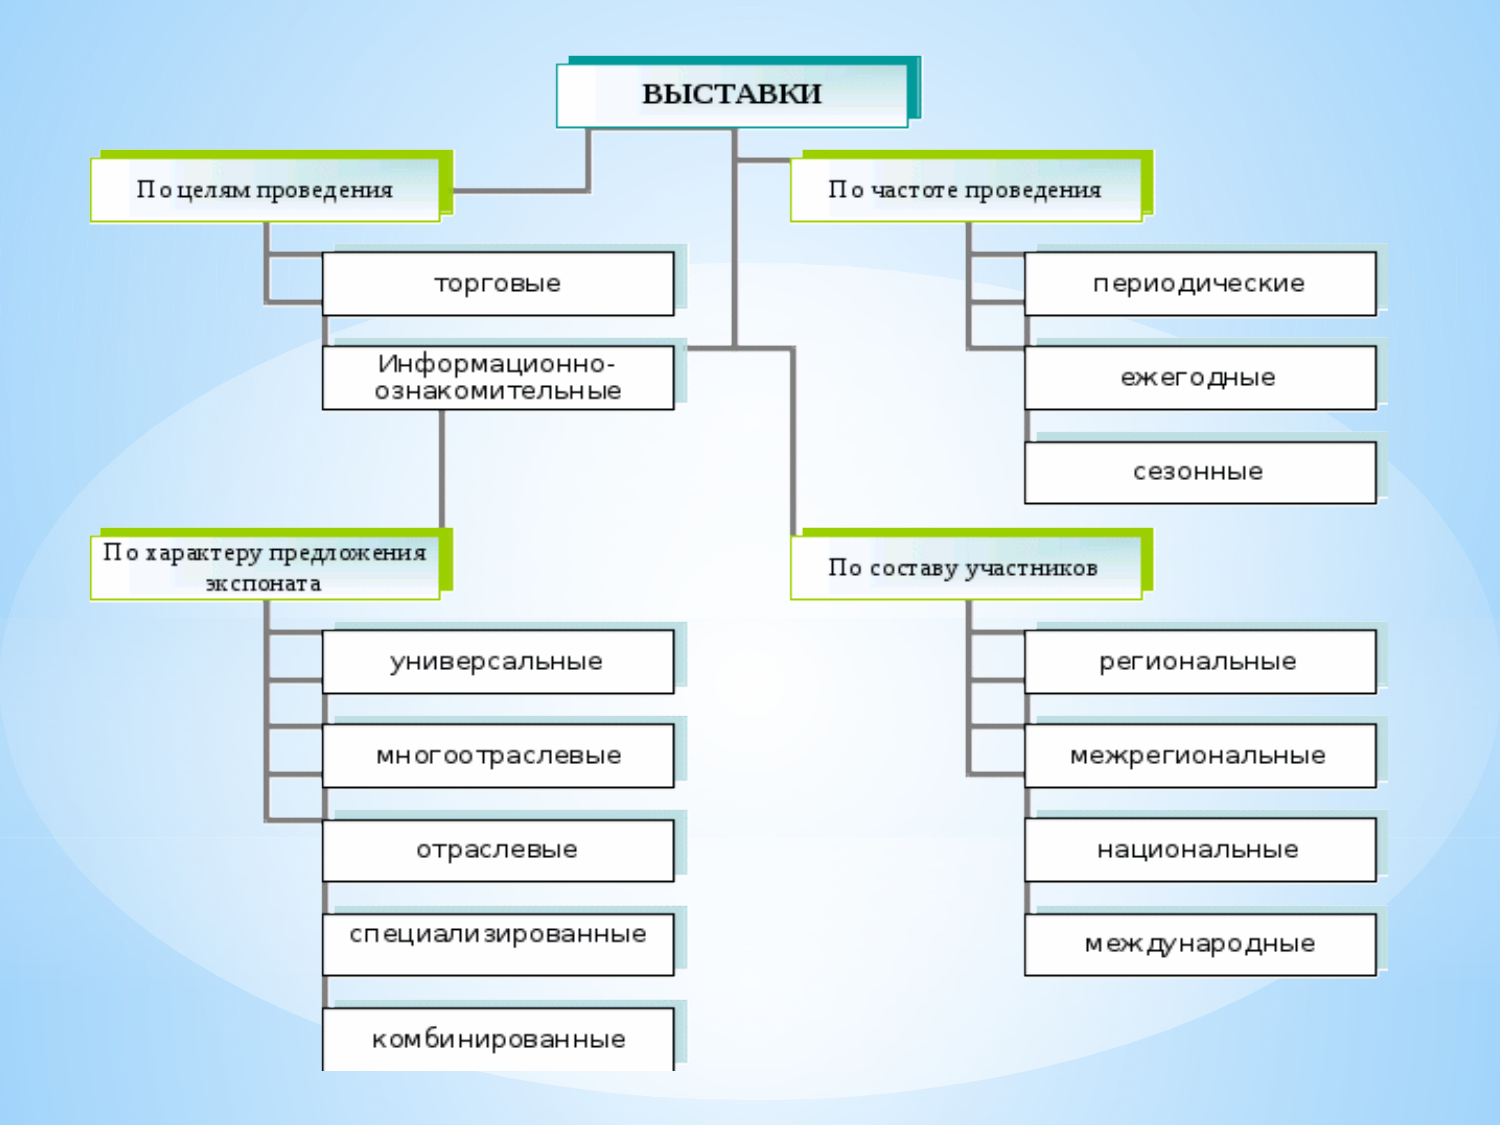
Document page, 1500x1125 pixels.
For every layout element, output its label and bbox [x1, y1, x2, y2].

list [88, 54, 1389, 1071]
